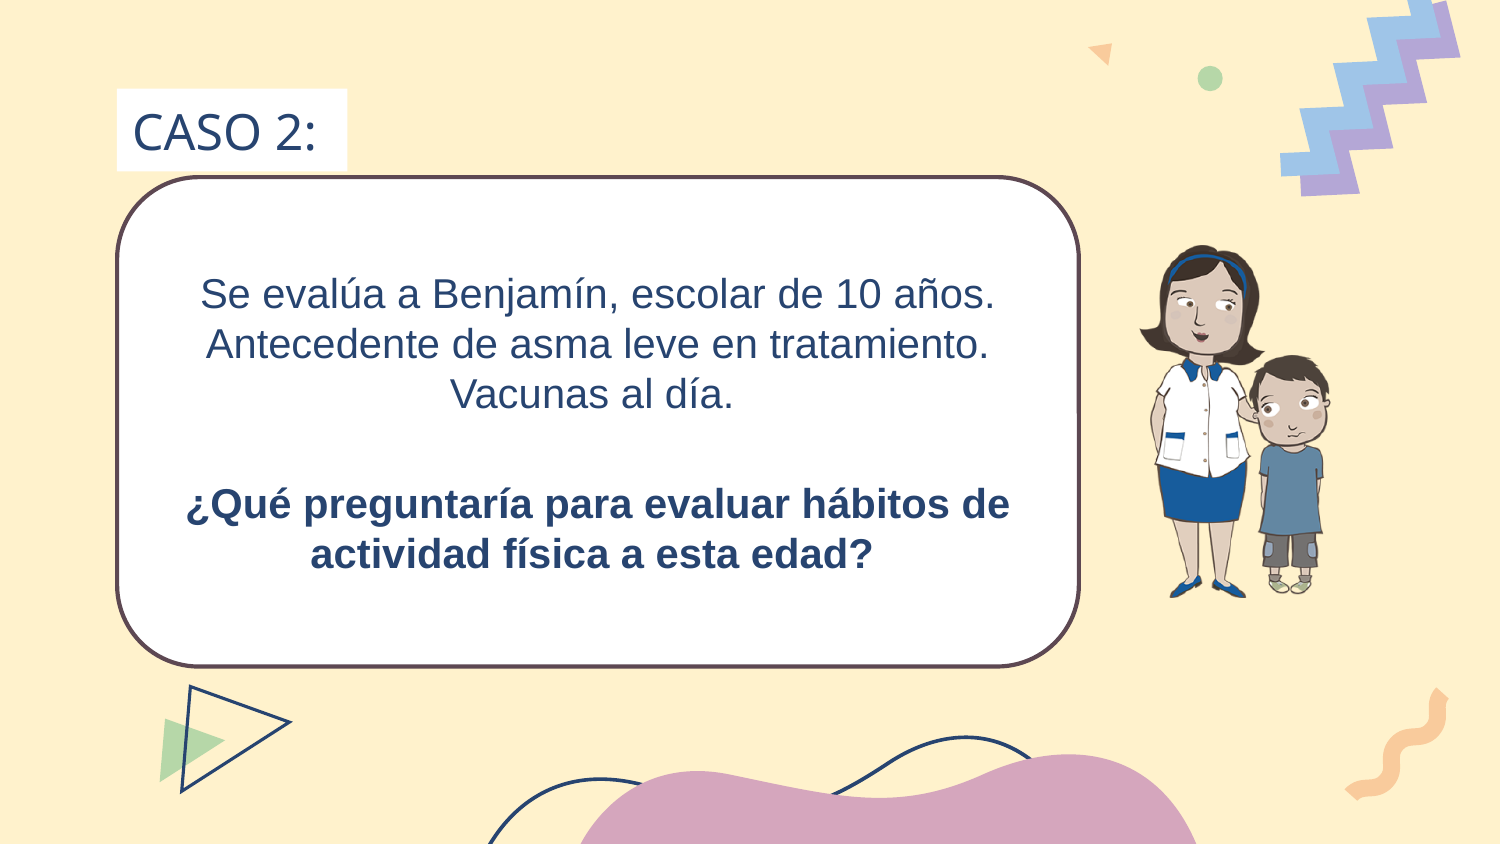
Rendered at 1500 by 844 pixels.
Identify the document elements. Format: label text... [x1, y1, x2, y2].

text_box Se evalúa a Benjamín, escolar de 10 años. Antecedente de asma leve en tratamiento. Vacunas al día. ¿Qué preguntaría para evaluar hábitos de actividad física a esta edad? [115, 175, 1080, 669]
title CASO 2: [116, 88, 348, 172]
picture [1058, 245, 1411, 599]
